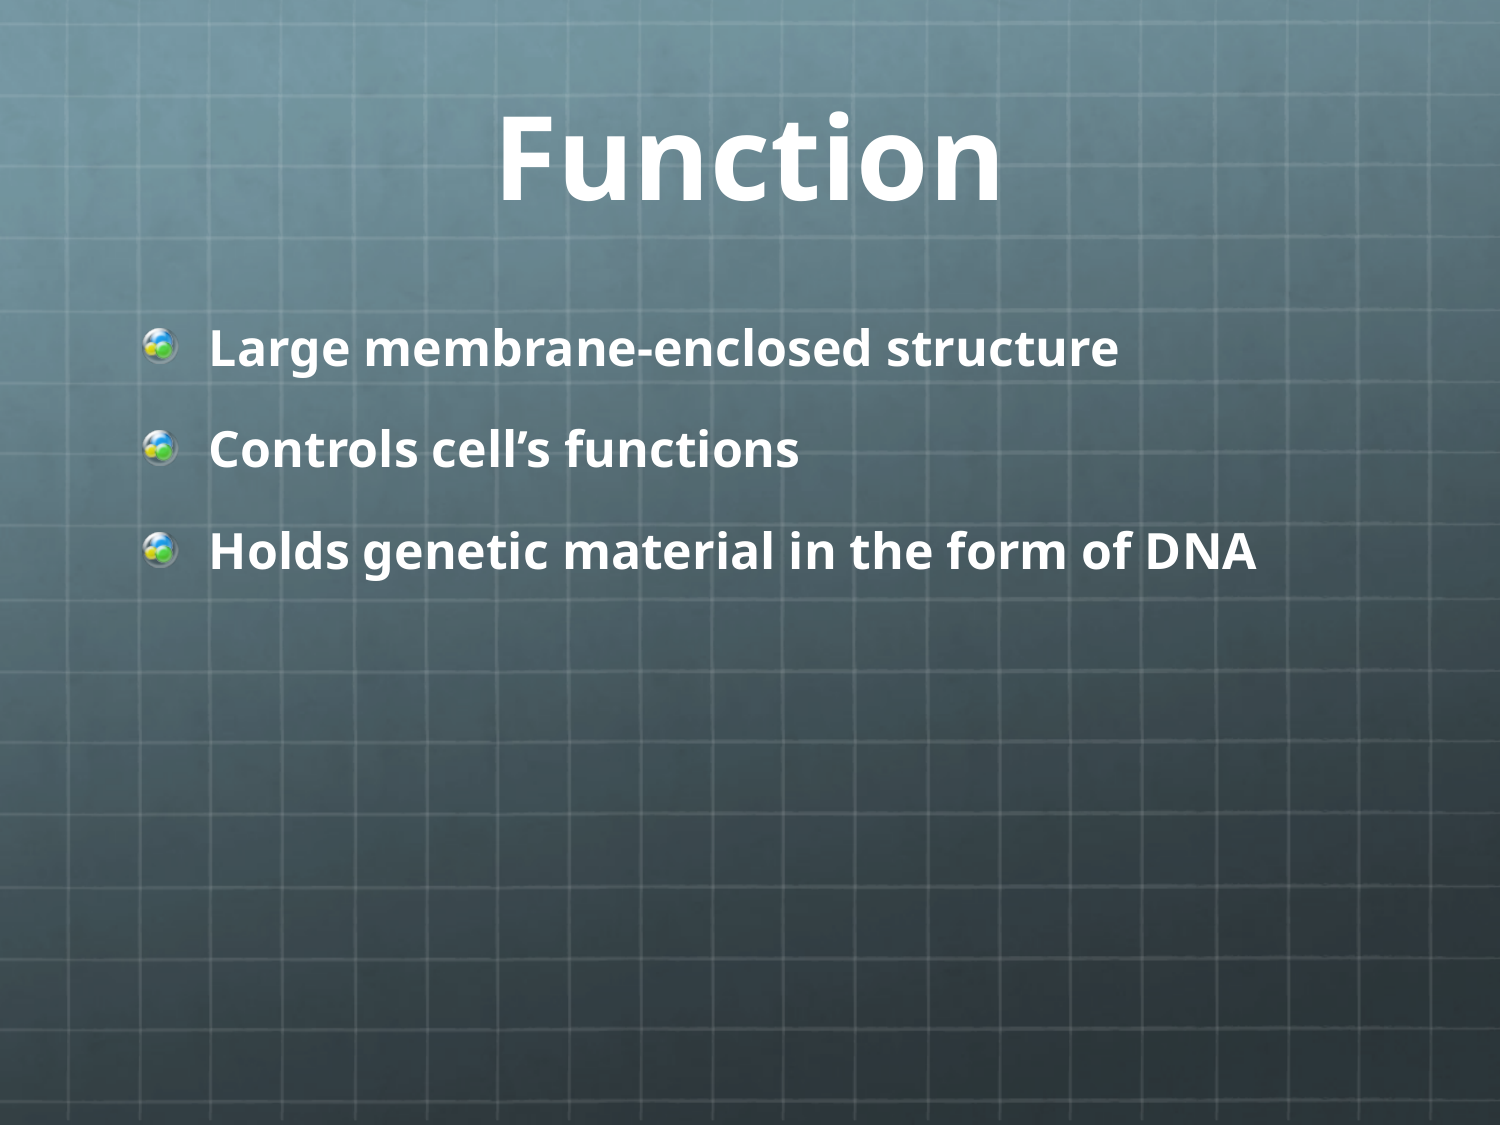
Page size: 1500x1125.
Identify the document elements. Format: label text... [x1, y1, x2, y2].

list Large membrane-enclosed structure Controls cell’s functions Holds genetic material in the form of DNA [127, 308, 1372, 958]
picture [0, 0, 1500, 1125]
title Function [127, 17, 1372, 289]
